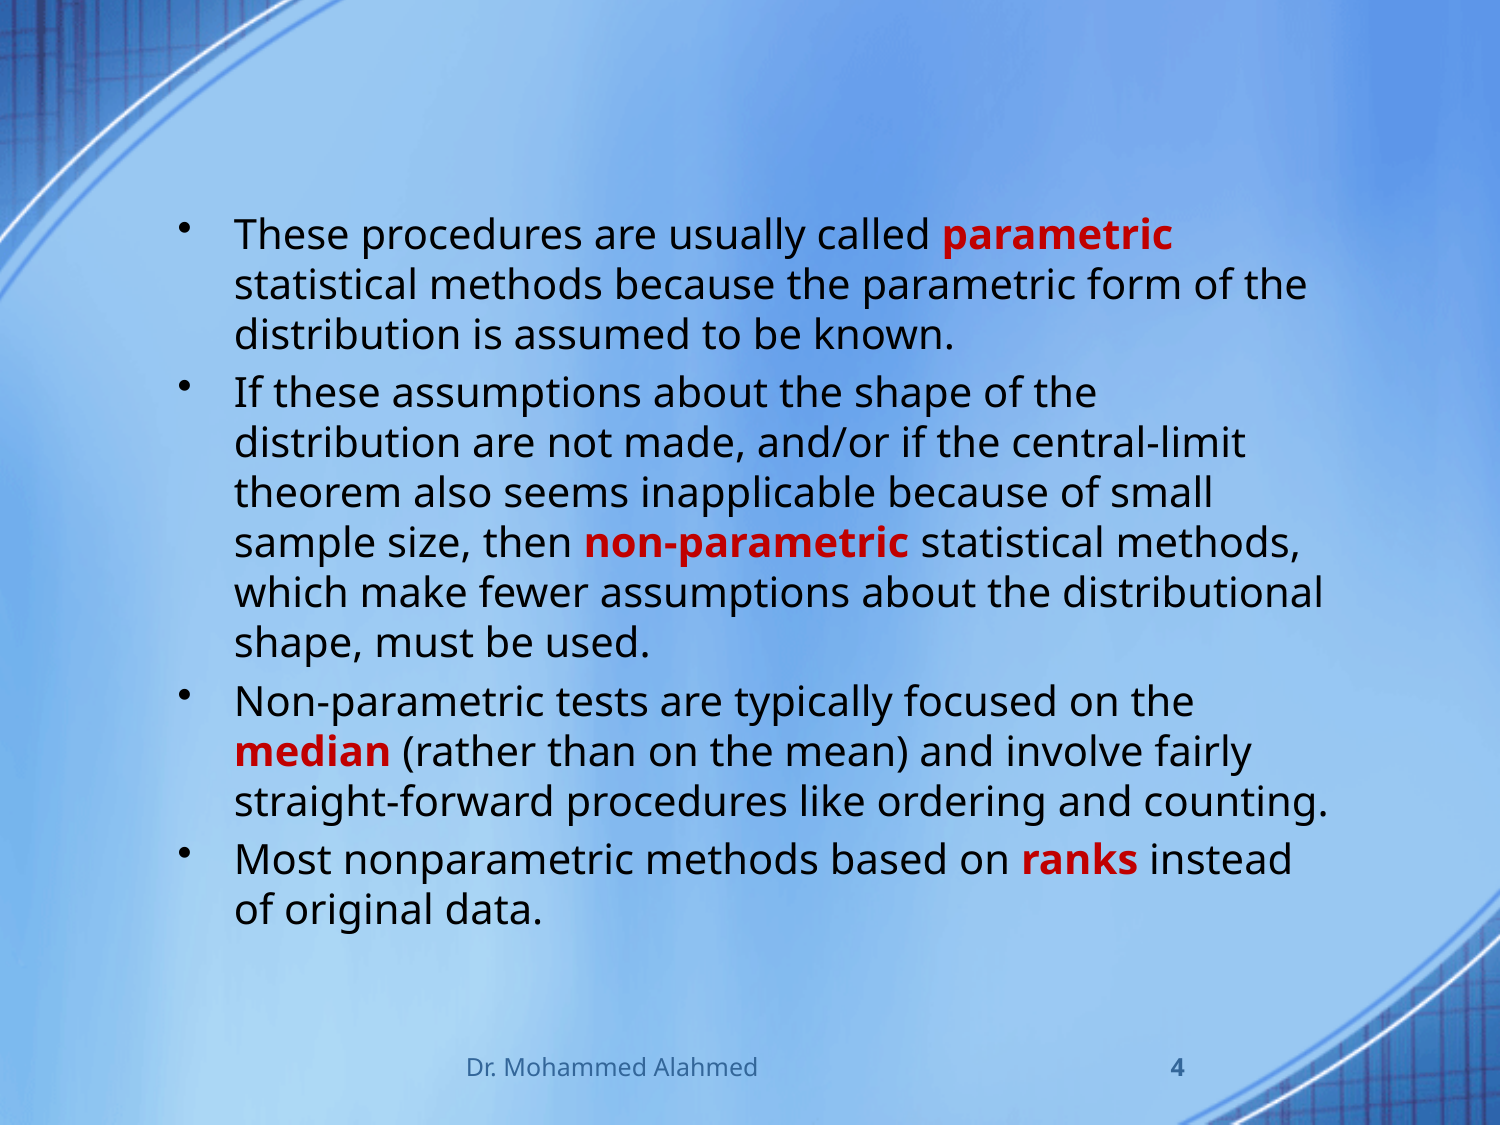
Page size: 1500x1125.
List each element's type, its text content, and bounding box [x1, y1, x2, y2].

slide_number 4 [887, 1037, 1201, 1100]
list These procedures are usually called parametric statistical methods because the parametric form of the distribution is assumed to be known. If these assumptions about the shape of the distribution are not made, and/or if the central-limit theorem also seems inapplicable because of small sample size, then non-parametric statistical methods, which make fewer assumptions about the distributional shape, must be used. Non-parametric tests are typically focused on the median (rather than on the mean) and involve fairly straight-forward procedures like ordering and counting. Most nonparametric methods based on ranks instead of original data. [162, 199, 1351, 988]
footer Dr. Mohammed Alahmed [374, 1037, 851, 1100]
picture [0, 0, 1500, 1125]
